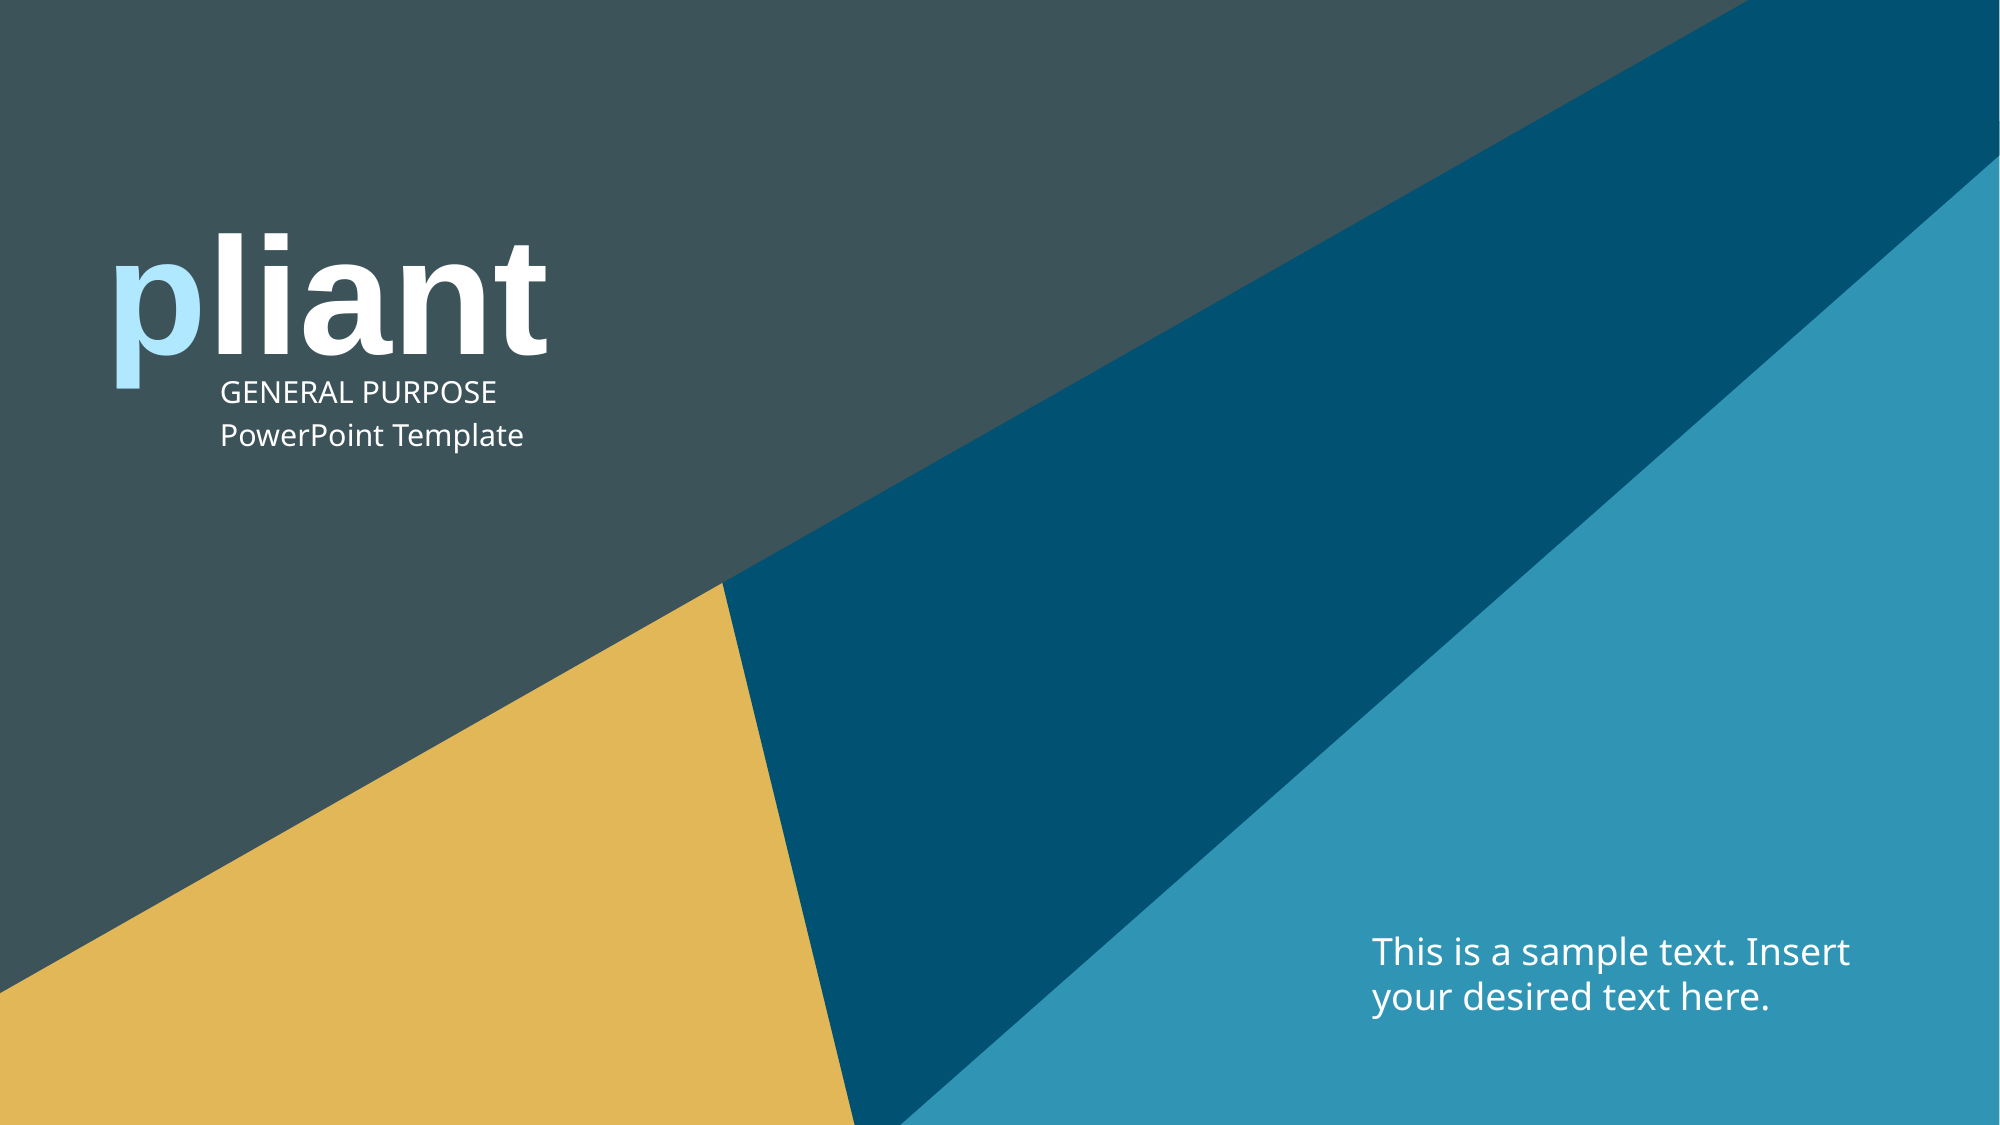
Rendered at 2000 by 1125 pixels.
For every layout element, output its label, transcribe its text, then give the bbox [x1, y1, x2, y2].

list GENERAL PURPOSE PowerPoint Template [220, 373, 1028, 454]
list pliant [105, 180, 1248, 388]
list This is a sample text. Insert your desired text here. [1372, 869, 1911, 1019]
